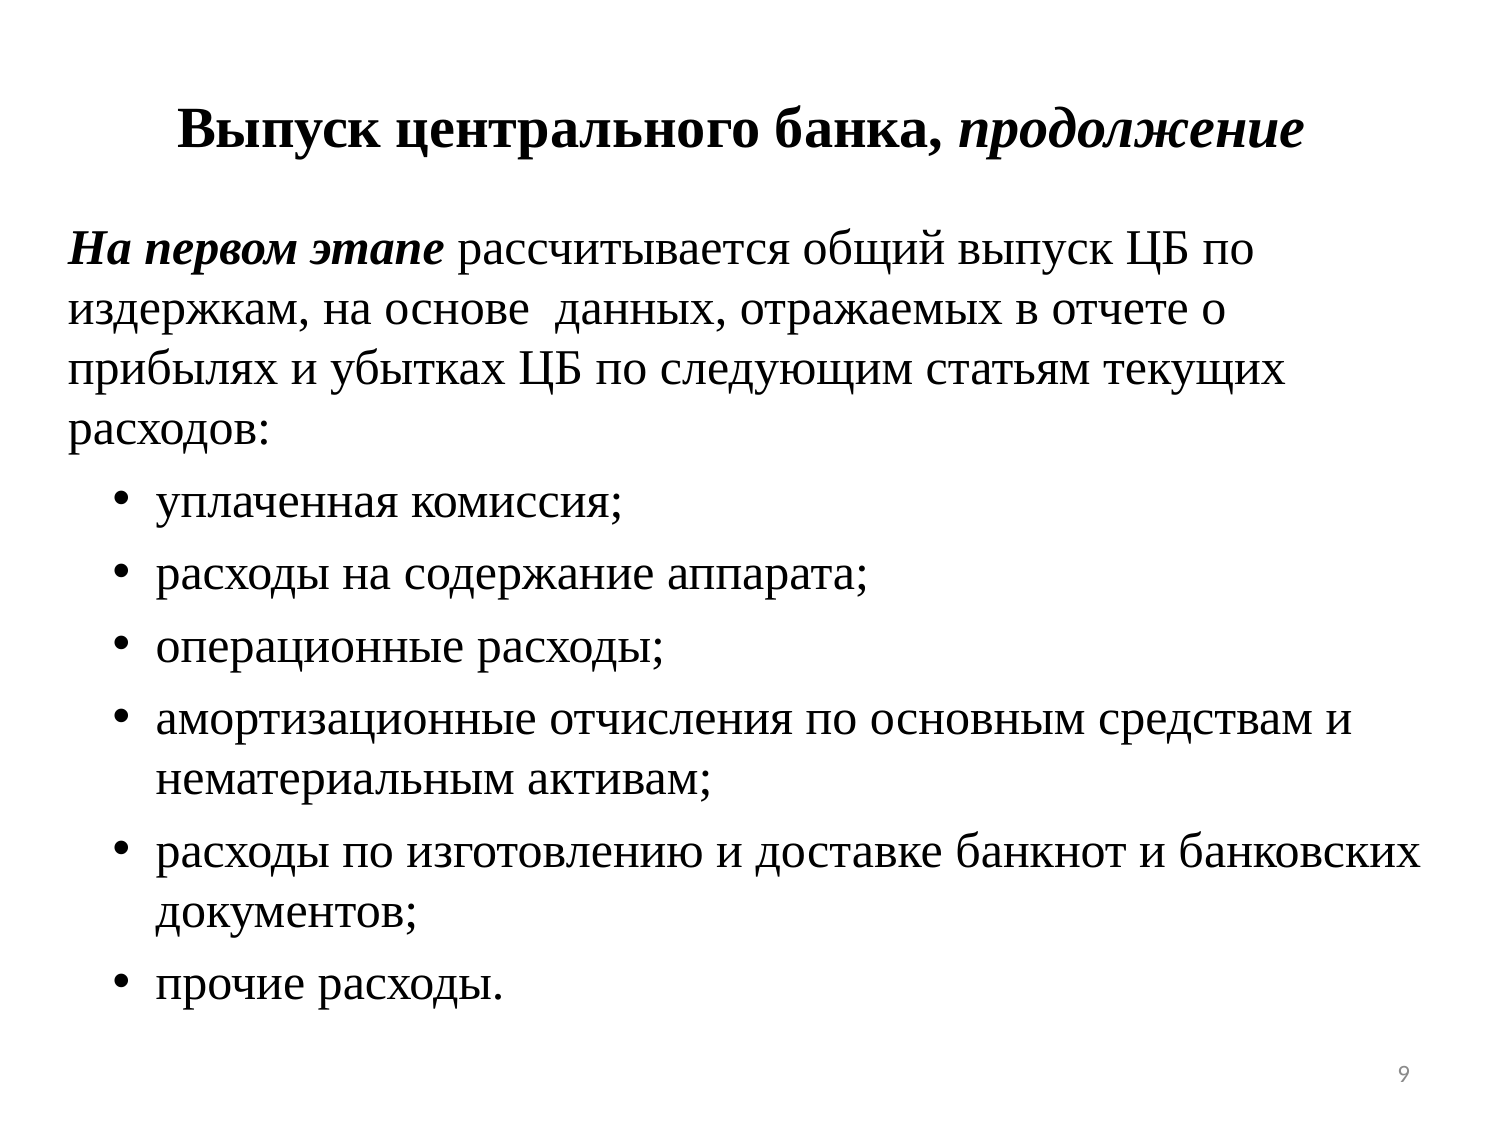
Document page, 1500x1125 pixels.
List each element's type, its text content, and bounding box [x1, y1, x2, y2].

text_box Выпуск центрального банка, продолжение [70, 82, 1428, 167]
slide_number 9 [1074, 1042, 1425, 1103]
text_box На первом этапе рассчитывается общий выпуск ЦБ по издержкам, на основе данных, отражаемых в отчете о прибылях и убытках ЦБ по следующим статьям текущих расходов: уплаченная комиссия; расходы на содержание аппарата; операционные расходы; амортизационные отчисления по основным средствам и нематериальным активам; расходы по изготовлению и доставке банкнот и банковских документов; прочие расходы. [53, 187, 1453, 1018]
